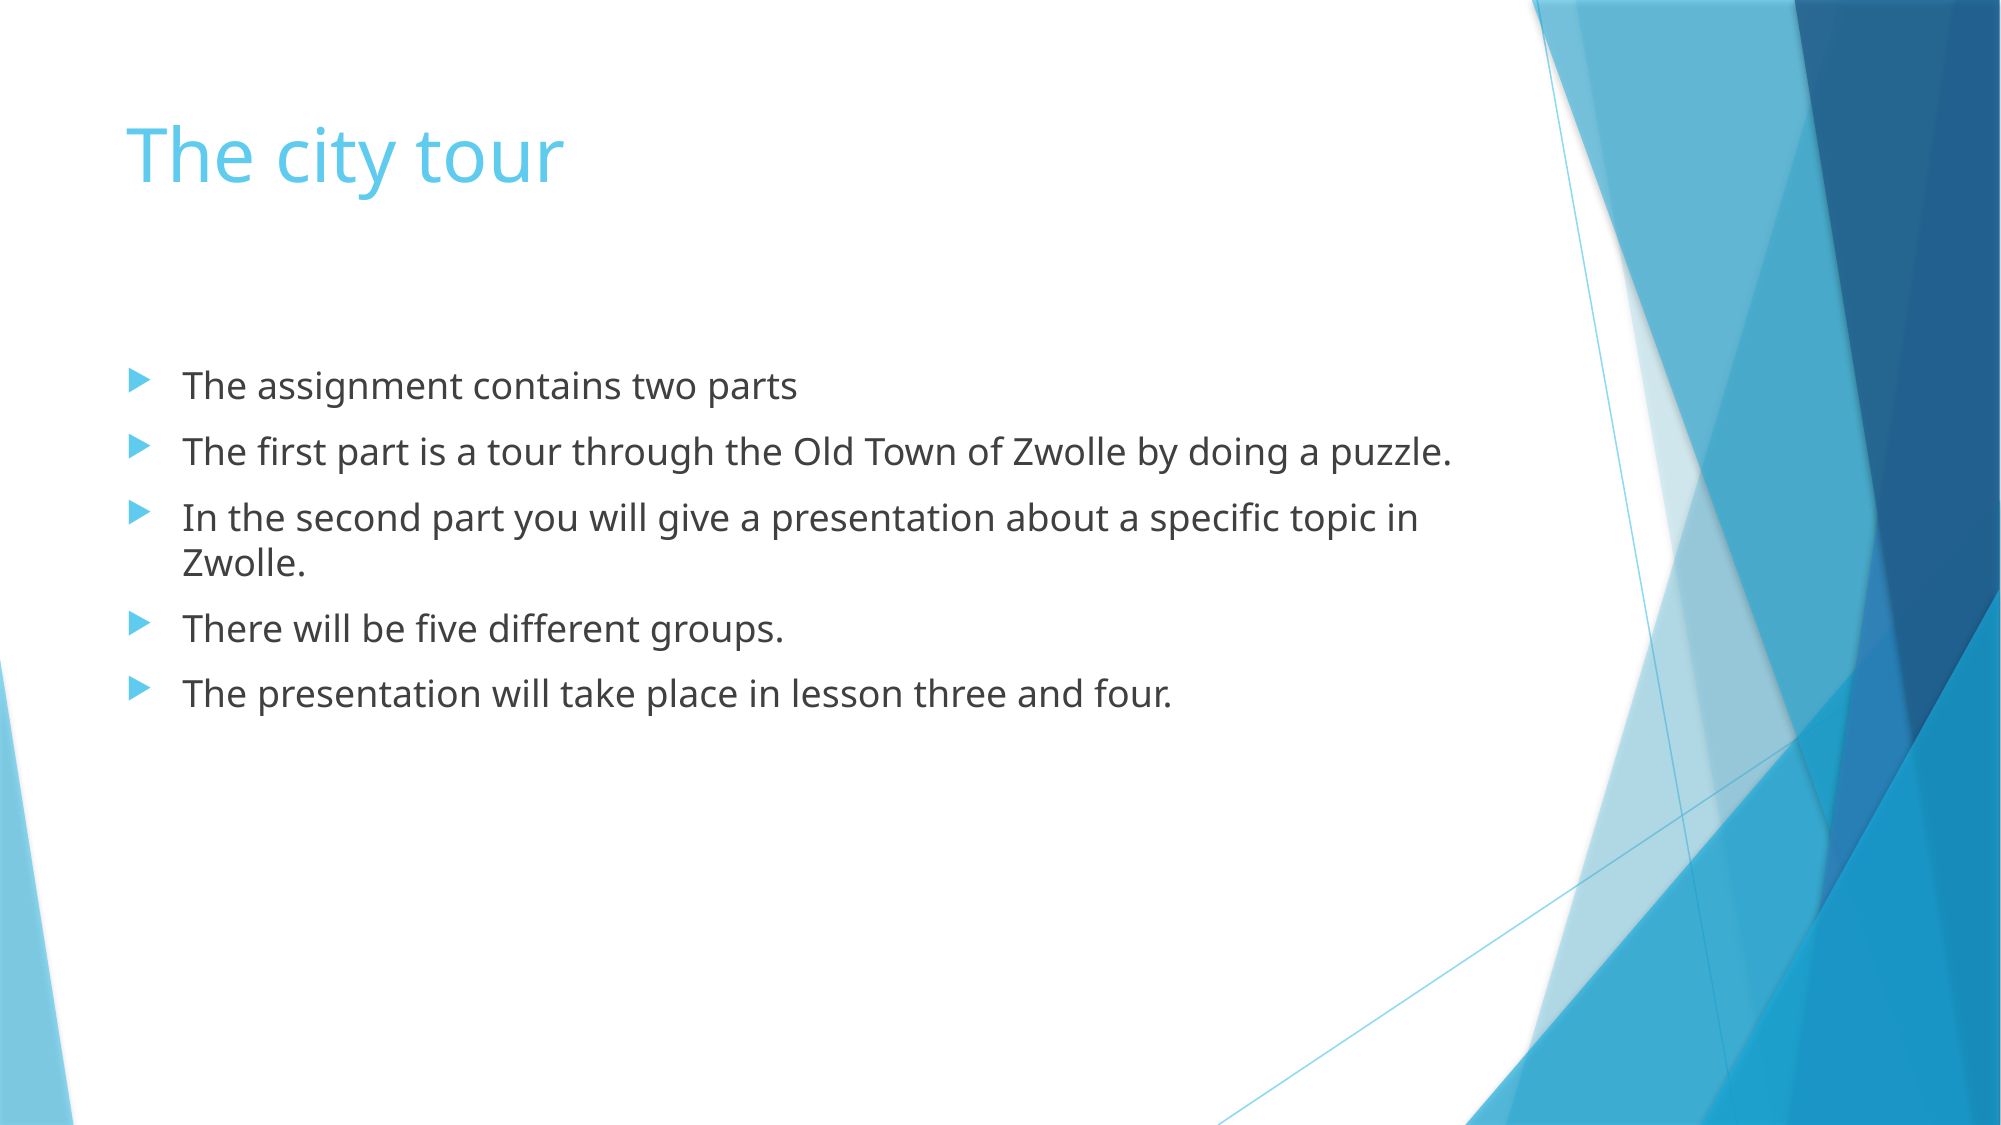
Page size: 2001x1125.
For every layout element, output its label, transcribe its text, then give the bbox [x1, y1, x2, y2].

title The city tour [111, 99, 1522, 317]
list The assignment contains two parts The first part is a tour through the Old Town of Zwolle by doing a puzzle. In the second part you will give a presentation about a specific topic in Zwolle. There will be five different groups. The presentation will take place in lesson three and four. [111, 354, 1522, 992]
